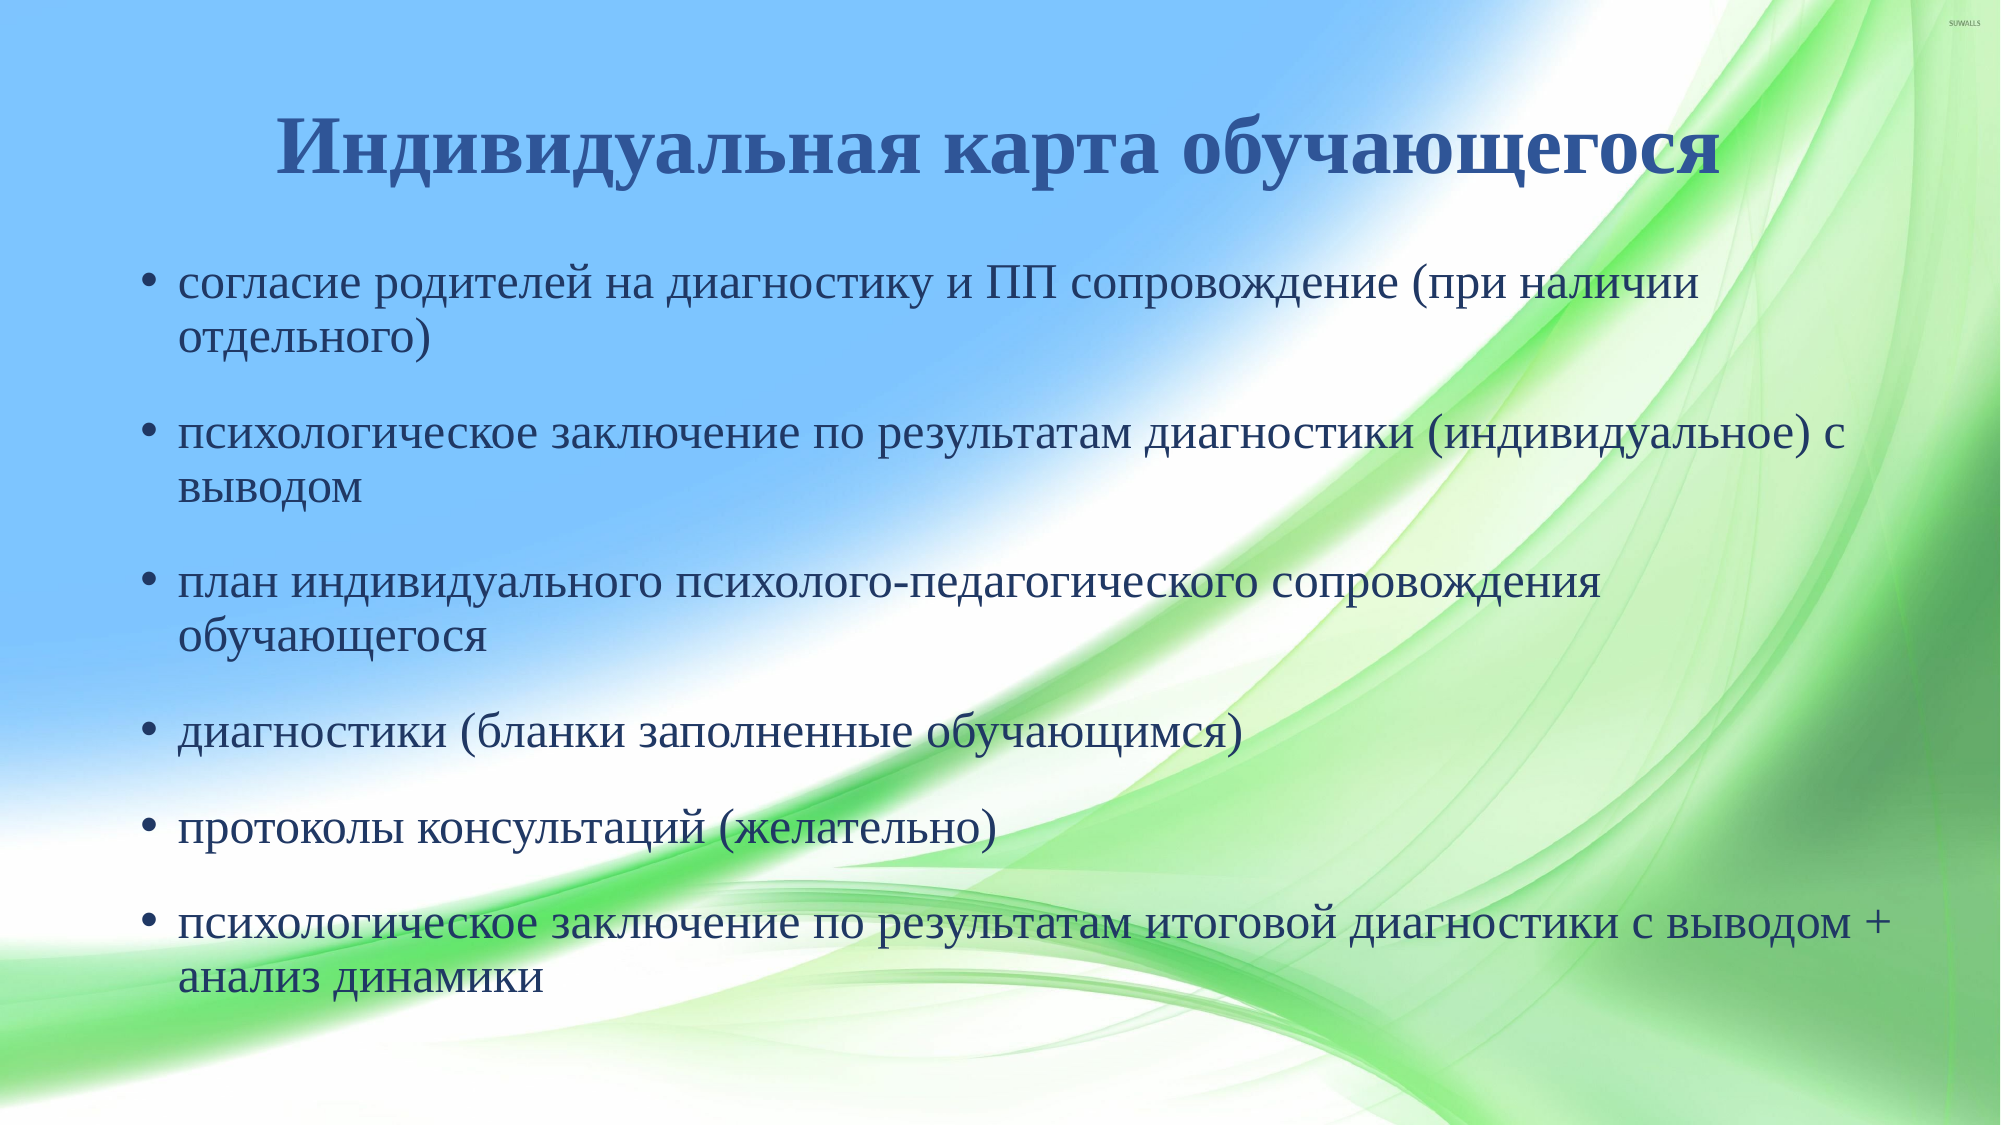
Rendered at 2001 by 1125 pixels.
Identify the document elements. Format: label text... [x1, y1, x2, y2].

picture [0, 0, 2001, 1125]
list согласие родителей на диагностику и ПП сопровождение (при наличии отдельного) психологическое заключение по результатам диагностики (индивидуальное) с выводом план индивидуального психолого-педагогического сопровождения обучающегося диагностики (бланки заполненные обучающимся) протоколы консультаций (желательно) психологическое заключение по результатам итоговой диагностики с выводом + анализ динамики [125, 247, 1939, 743]
title Индивидуальная карта обучающегося [137, 94, 1863, 199]
